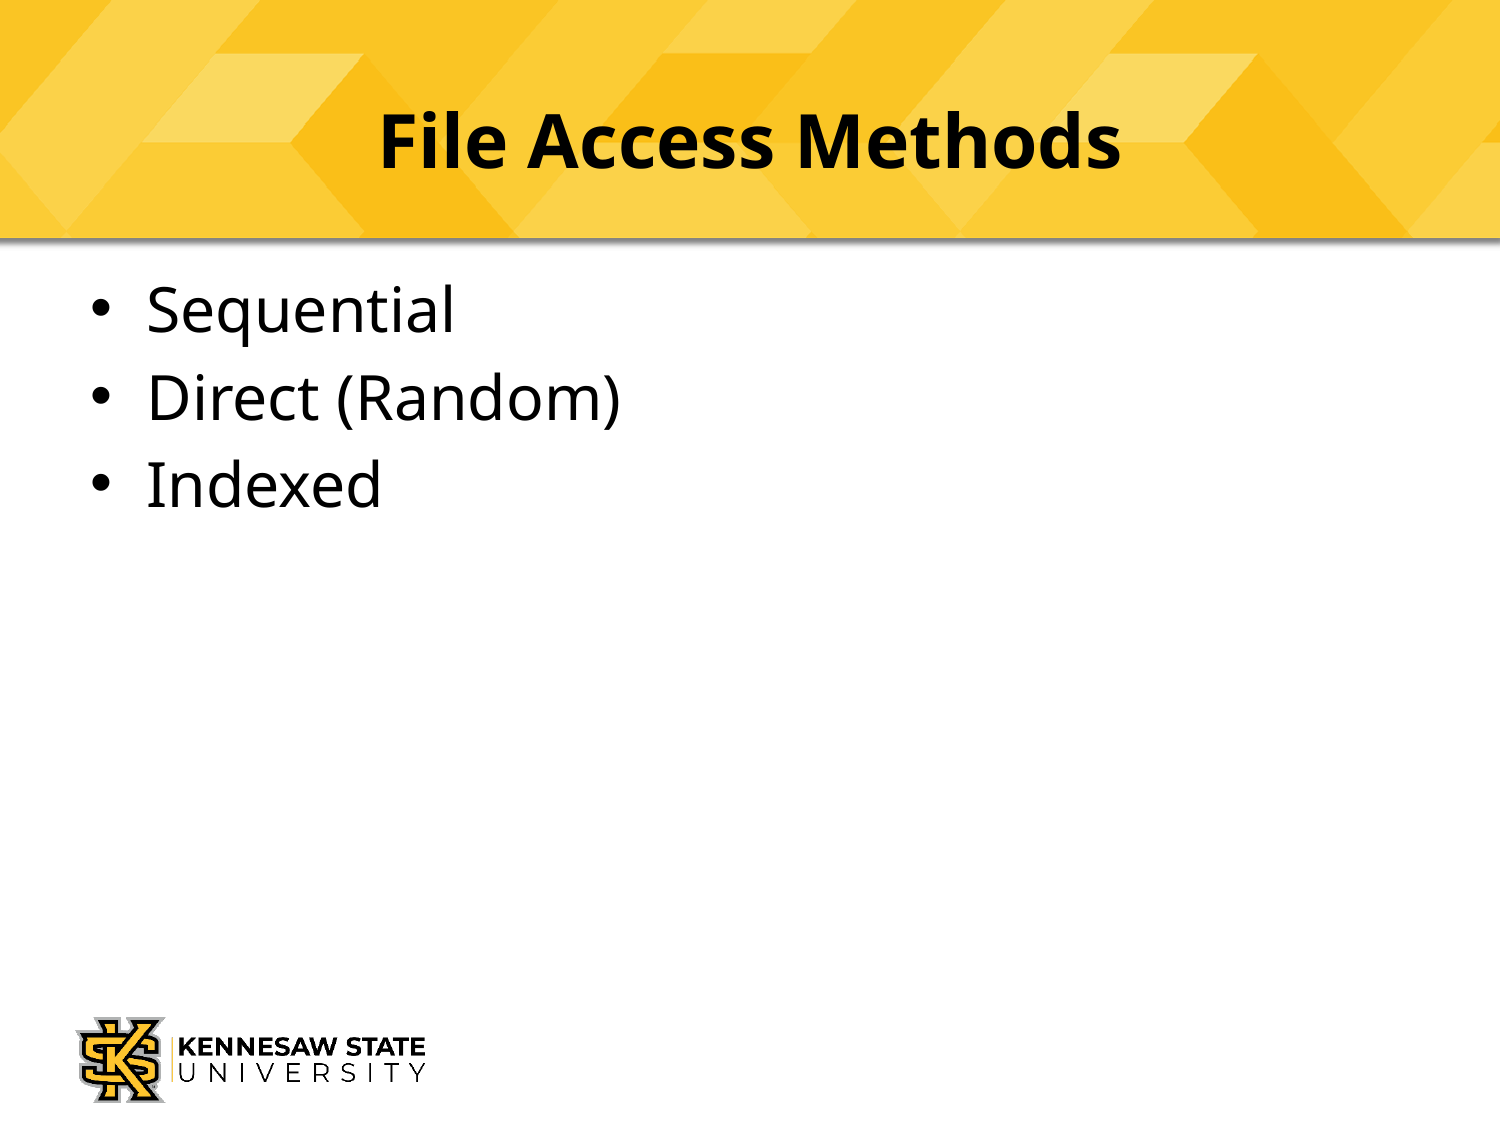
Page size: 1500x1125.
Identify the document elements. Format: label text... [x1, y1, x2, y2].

title File Access Methods [75, 45, 1425, 233]
list Sequential Direct (Random) Indexed [75, 262, 1425, 1005]
picture [75, 1017, 425, 1103]
picture [0, 0, 1500, 251]
